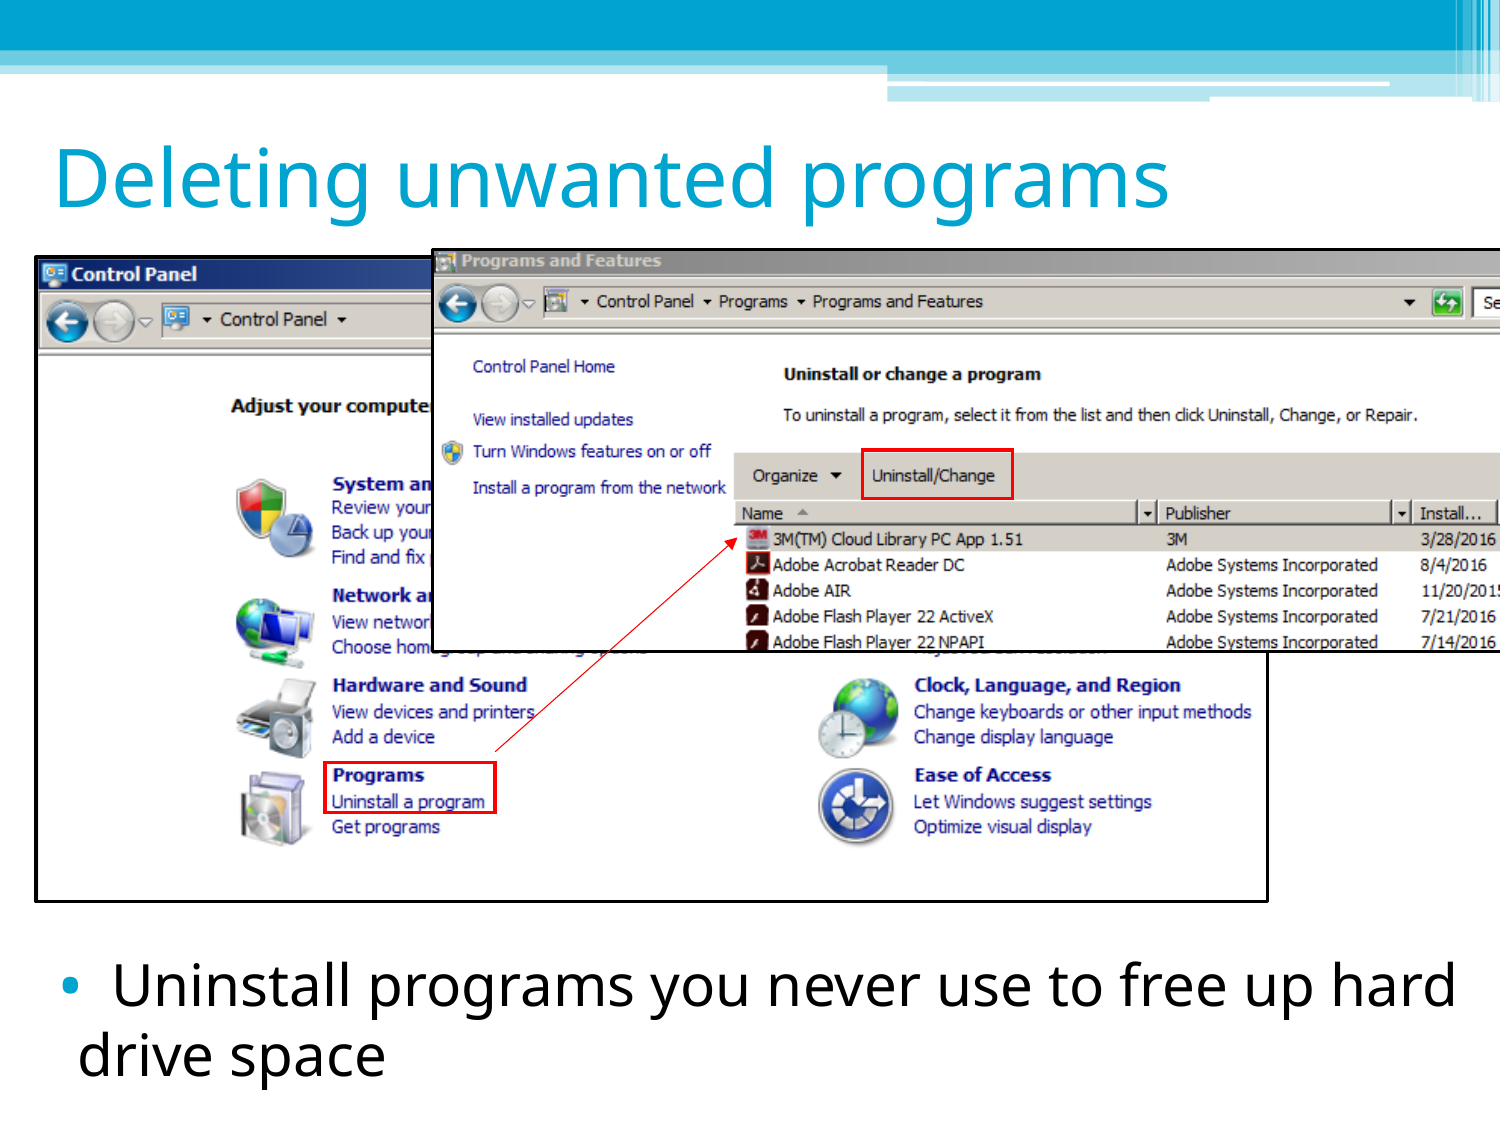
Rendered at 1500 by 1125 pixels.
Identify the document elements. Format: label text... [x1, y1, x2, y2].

title Deleting unwanted programs [37, 87, 1388, 255]
picture [37, 250, 1500, 900]
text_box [495, 537, 738, 752]
list Uninstall programs you never use to free up hard drive space [37, 941, 1475, 1109]
